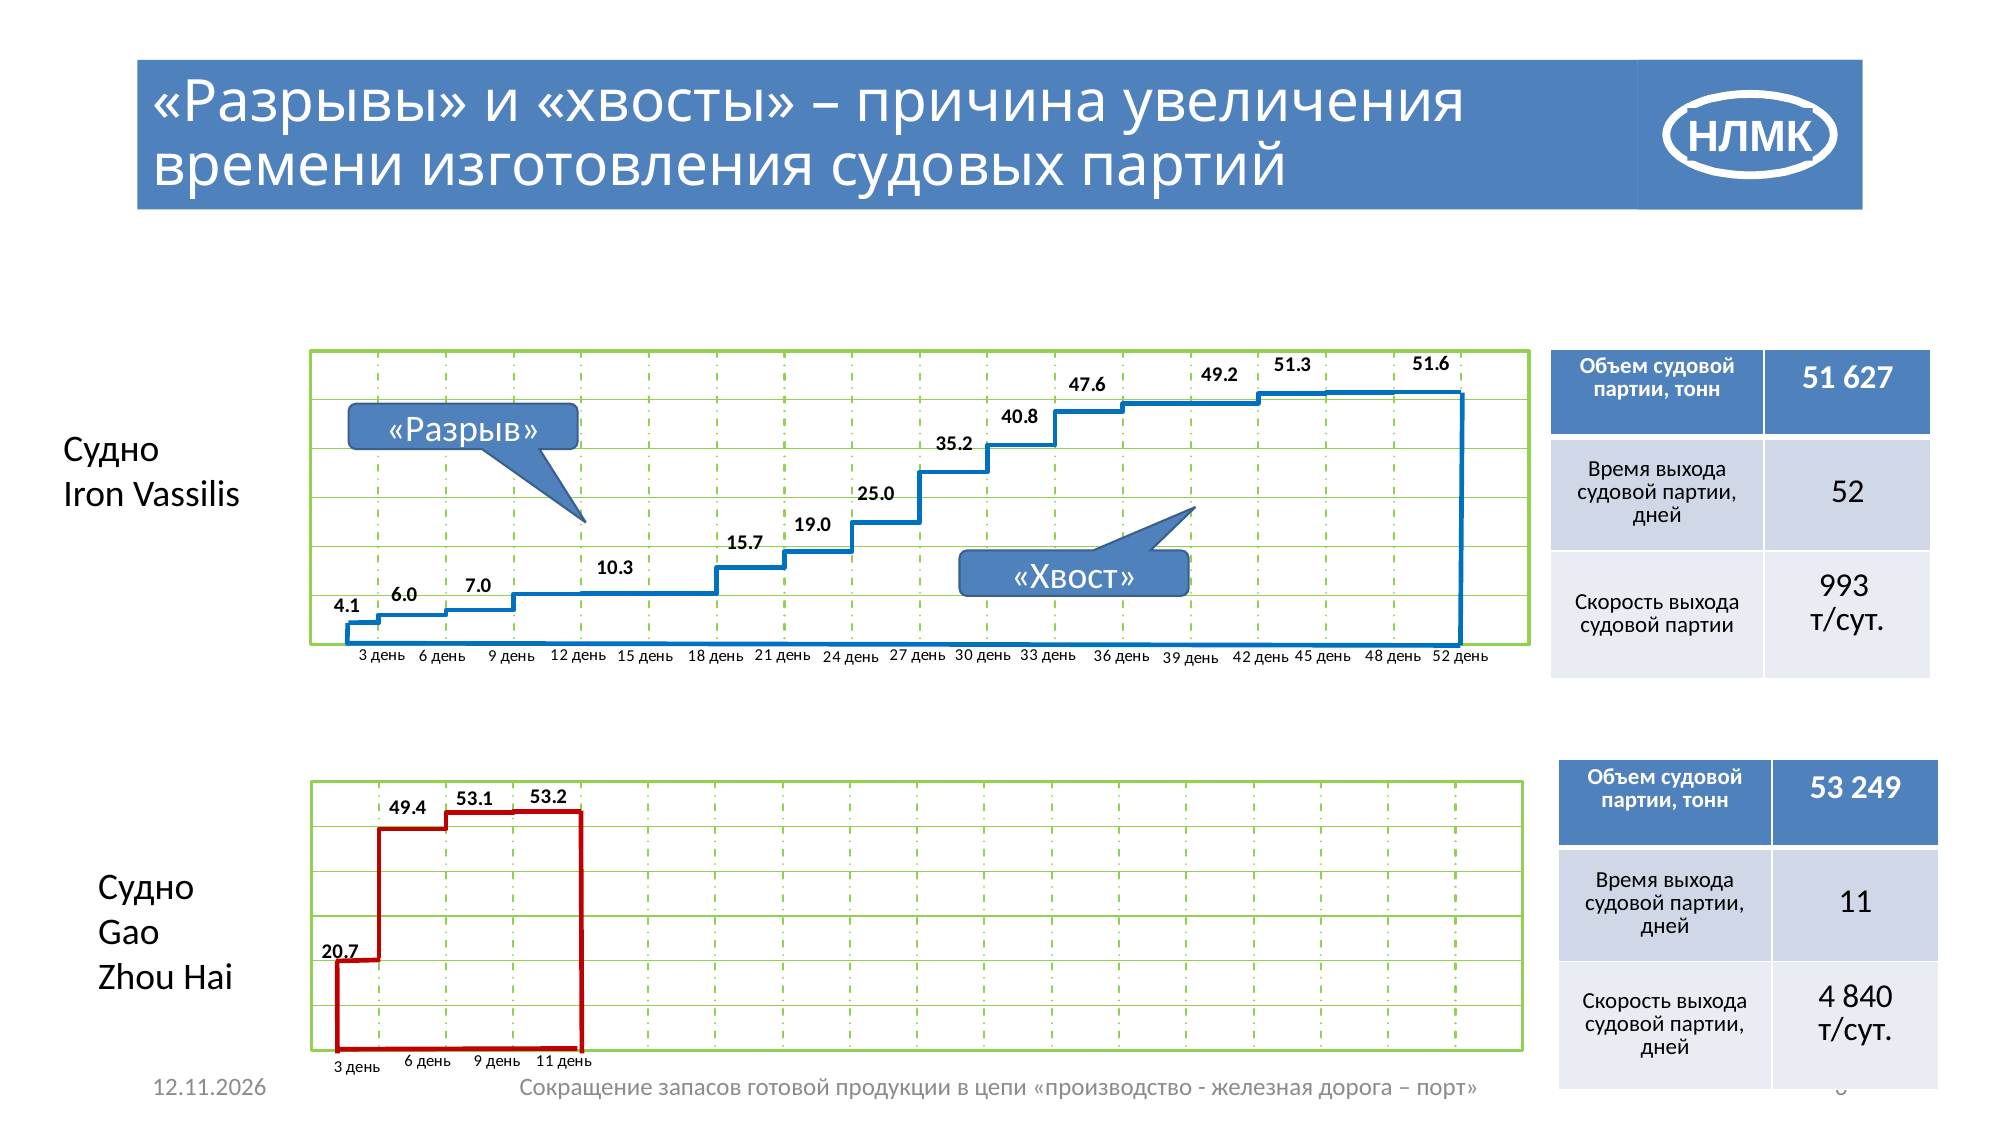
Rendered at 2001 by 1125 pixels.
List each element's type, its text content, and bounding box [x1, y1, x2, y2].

chart [296, 339, 1535, 701]
table_cell 11 [1773, 850, 1938, 961]
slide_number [137, 1068, 588, 1103]
chart [288, 775, 1530, 1086]
table_header 53 249 [1773, 760, 1938, 845]
table_header Объем судовой партии, тонн [1559, 760, 1771, 845]
table_cell 52 [1765, 440, 1930, 550]
table_cell Скорость выхода судовой партии [1551, 552, 1763, 678]
table_cell 993 т/сут. [1765, 552, 1930, 678]
title «Разрывы» и «хвосты» – причина увеличения времени изготовления судовых партий [137, 59, 1638, 210]
text_box Судно Iron Vassilis [48, 416, 256, 522]
table_cell 4 840 т/сут. [1773, 962, 1938, 1089]
table_cell Время выхода судовой партии, дней [1551, 440, 1763, 550]
footer Сокращение запасов готовой продукции в цепи «производство - железная дорога – порт» [588, 1086, 1412, 1103]
text_box Судно Gao Zhou Hai [83, 854, 257, 1005]
table_header Объем судовой партии, тонн [1551, 350, 1763, 434]
table_cell Скорость выхода судовой партии, дней [1559, 962, 1771, 1089]
table_header 51 627 [1765, 350, 1930, 434]
table_cell Время выхода судовой партии, дней [1559, 850, 1771, 961]
slide_number 6 [1412, 1068, 1863, 1103]
